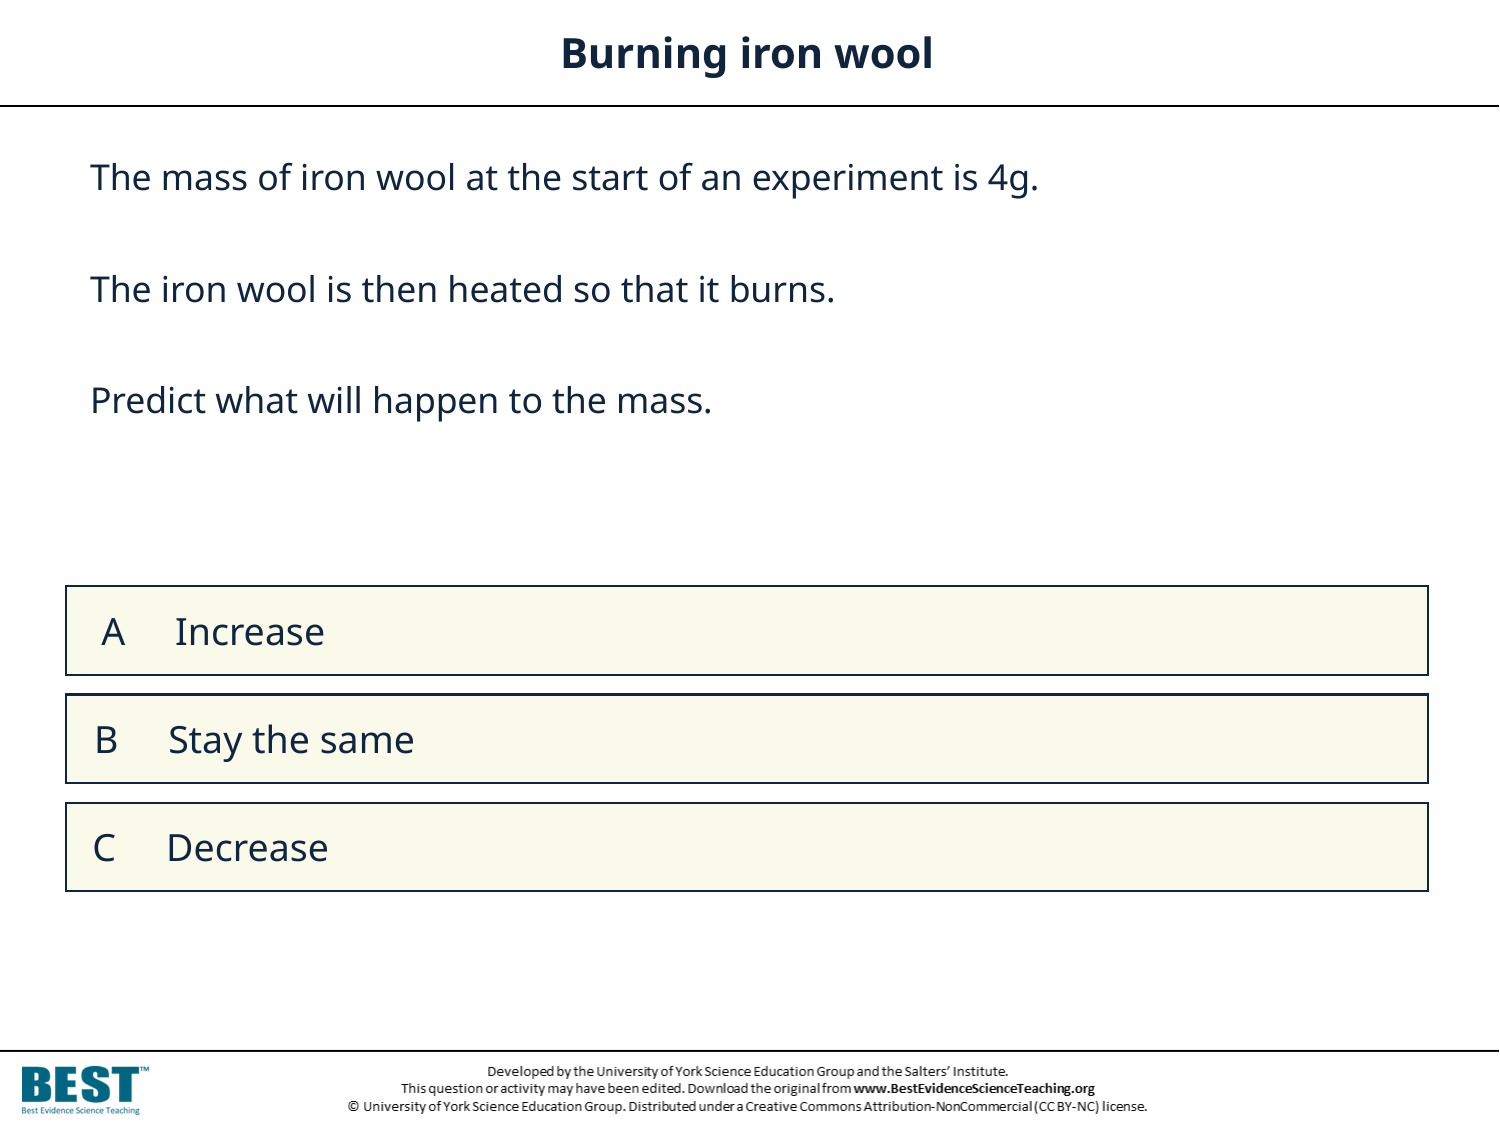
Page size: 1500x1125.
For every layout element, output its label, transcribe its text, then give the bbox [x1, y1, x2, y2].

picture [0, 105, 1500, 1125]
text_box Burning iron wool [23, 4, 1471, 99]
